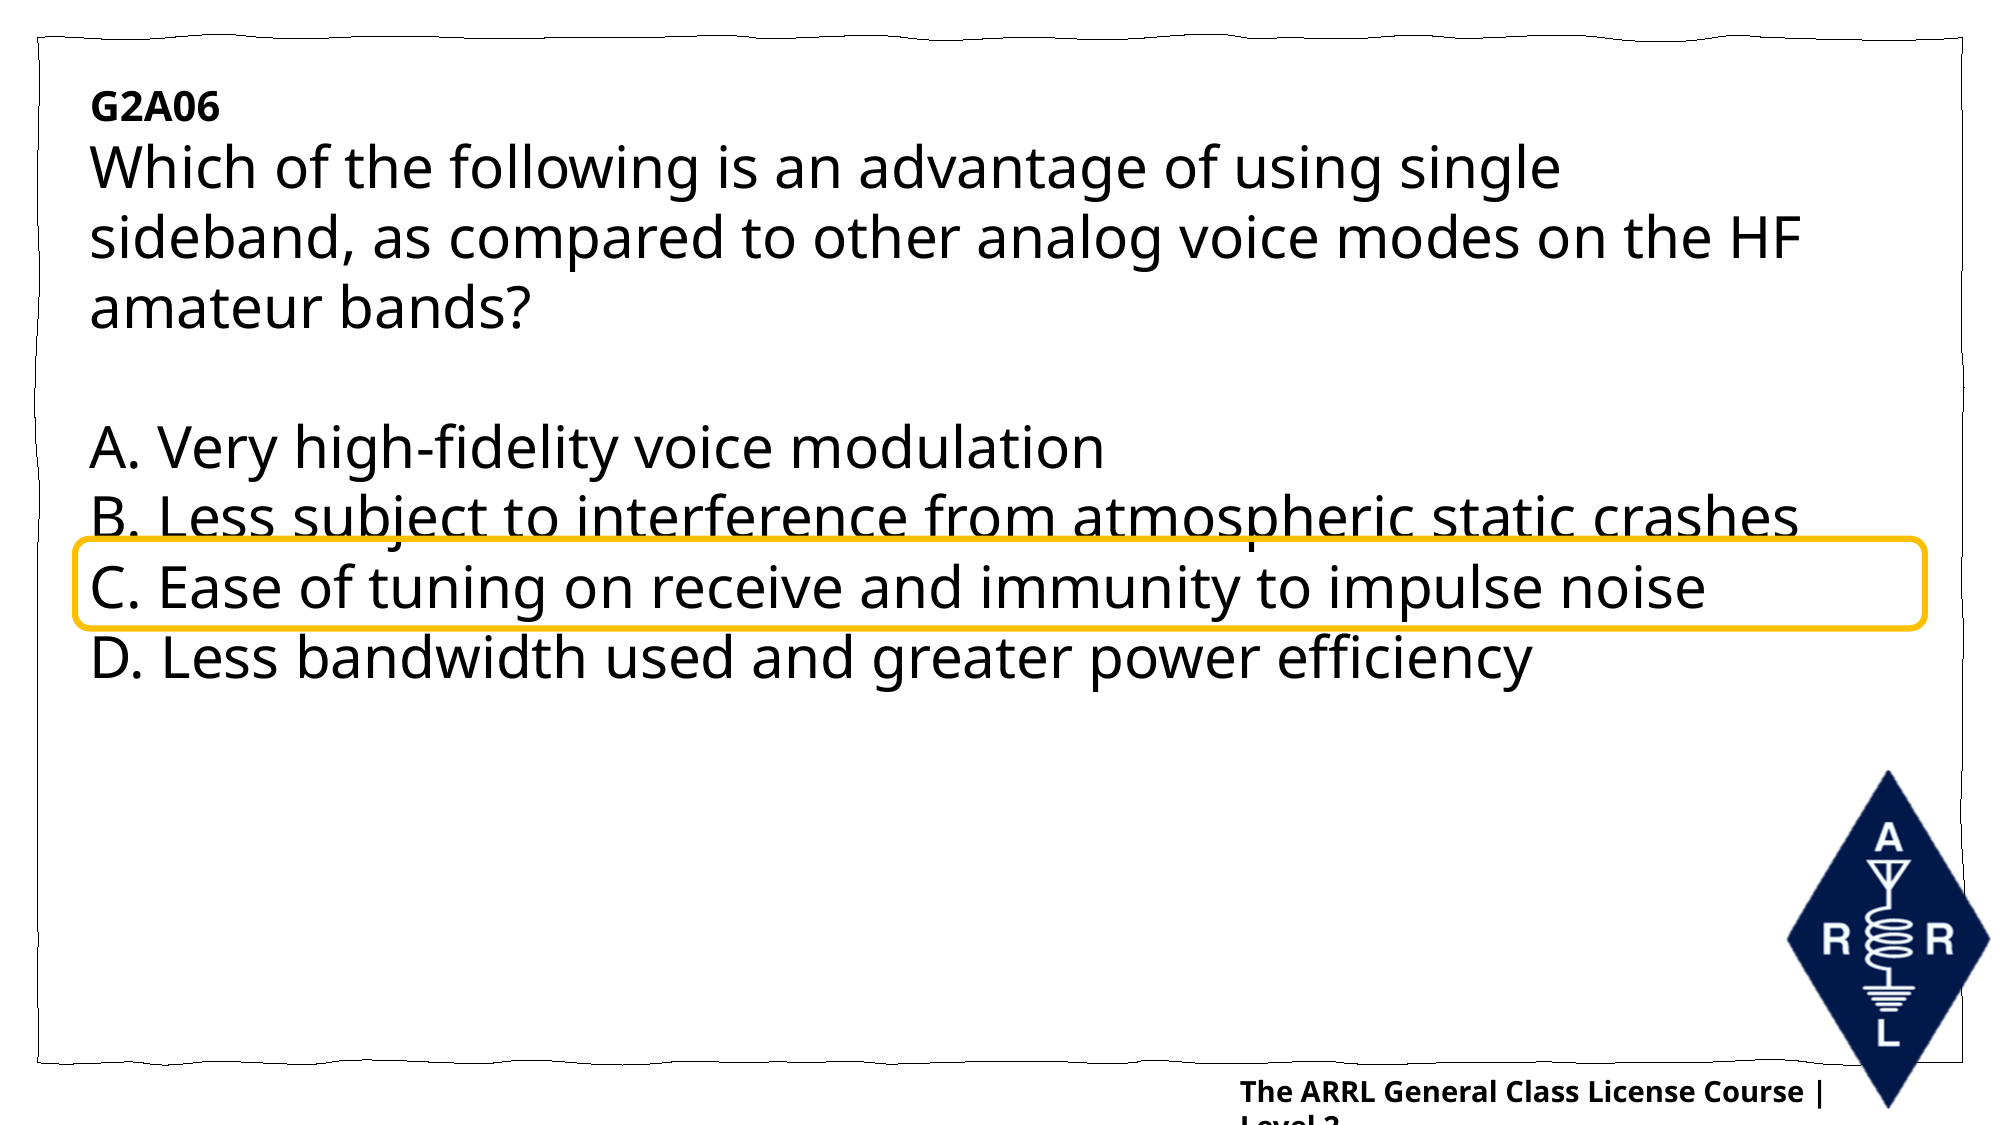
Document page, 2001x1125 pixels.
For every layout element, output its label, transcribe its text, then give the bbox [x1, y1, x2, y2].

text_box G2A06 Which of the following is an advantage of using single sideband, as compared to other analog voice modes on the HF amateur bands? A. Very high-fidelity voice modulation B. Less subject to interference from atmospheric static crashes C. Ease of tuning on receive and immunity to impulse noise D. Less bandwidth used and greater power efficiency [75, 72, 1850, 545]
picture [1773, 752, 1999, 1125]
text_box G2A06 Which of the following is an advantage of using single sideband, as compared to other analog voice modes on the HF amateur bands? A. Very high-fidelity voice modulation B. Less subject to interference from atmospheric static crashes C. Ease of tuning on receive and immunity to impulse noise D. Less bandwidth used and greater power efficiency [75, 622, 1850, 698]
text_box [73, 537, 1927, 630]
